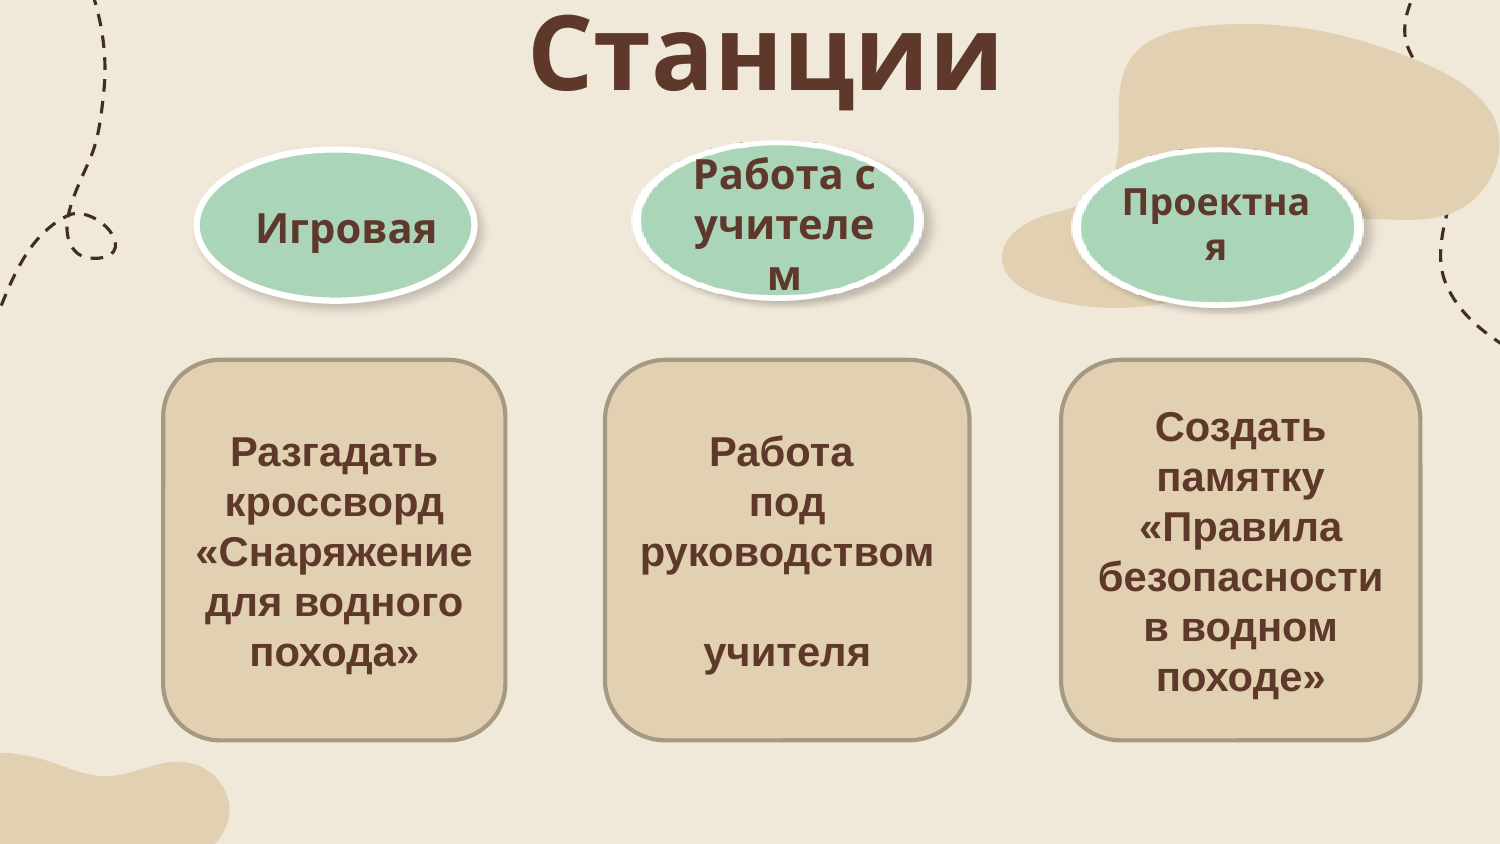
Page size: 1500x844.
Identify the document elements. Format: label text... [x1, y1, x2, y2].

title Станции [408, 0, 1124, 126]
text_box [1118, 23, 1500, 220]
text_box Создать памятку «Правила безопасности в водном походе» [1059, 357, 1423, 743]
text_box Разгадать кроссворд «Снаряжение для водного похода» [161, 357, 508, 743]
text_box [463, 194, 475, 256]
text_box [196, 149, 449, 301]
picture [1064, 143, 1389, 322]
picture [624, 136, 948, 314]
text_box Работа под руководством учителя [602, 357, 972, 743]
text_box [1002, 211, 1059, 302]
text_box Игровая [230, 181, 463, 273]
